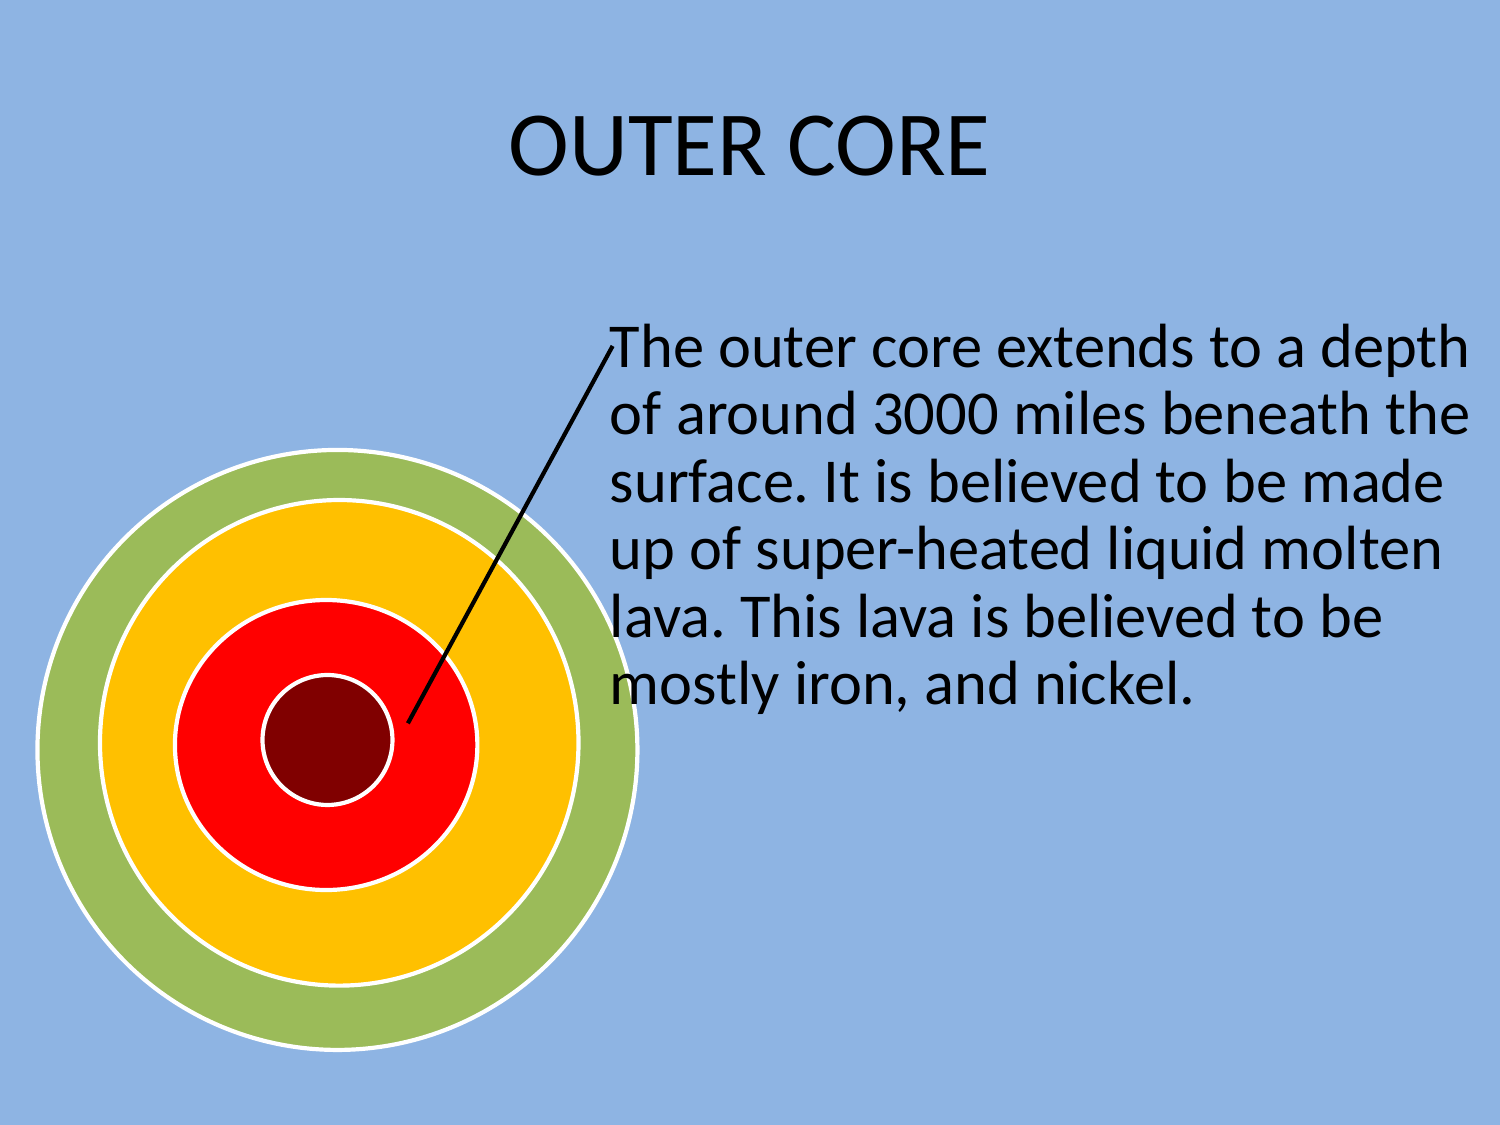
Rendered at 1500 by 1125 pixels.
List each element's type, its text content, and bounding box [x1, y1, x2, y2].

title OUTER CORE [75, 45, 1425, 233]
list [0, 262, 1500, 1063]
